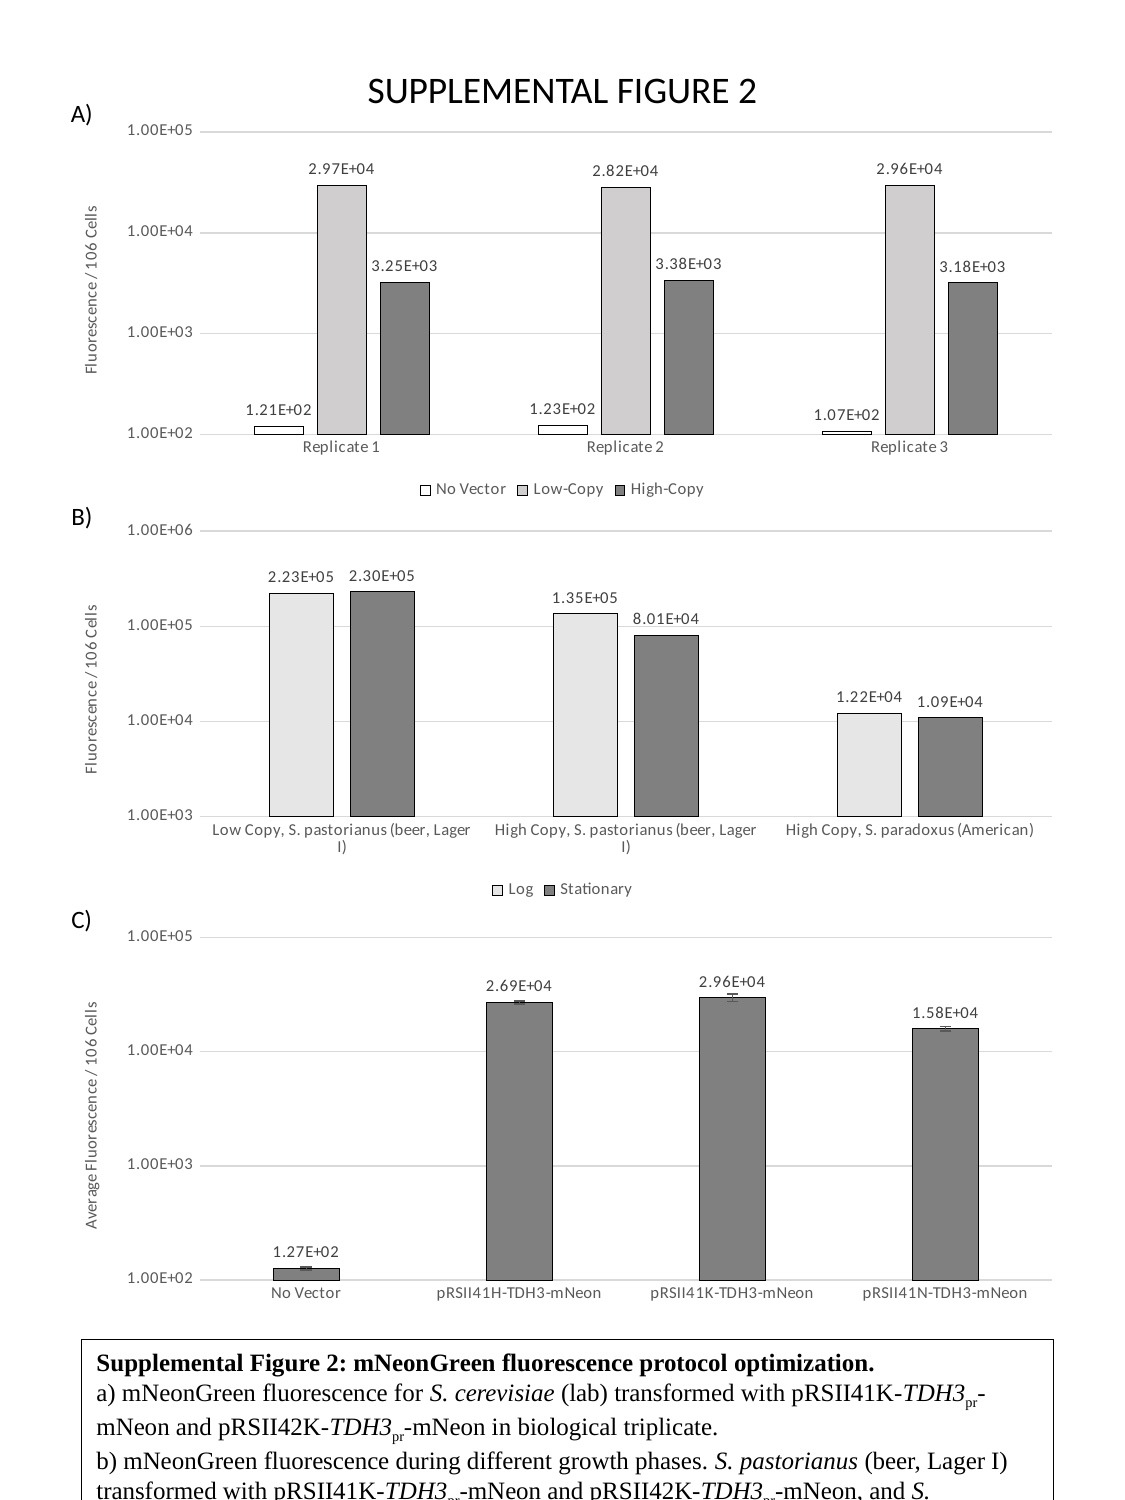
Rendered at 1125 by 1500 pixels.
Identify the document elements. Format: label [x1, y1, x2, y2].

text_box [56, 89, 141, 115]
chart [52, 115, 1073, 506]
text_box [56, 905, 108, 920]
text_box [56, 506, 108, 514]
text_box [81, 1339, 1054, 1500]
text_box [352, 58, 773, 115]
chart [52, 514, 1073, 905]
chart [52, 920, 1073, 1311]
